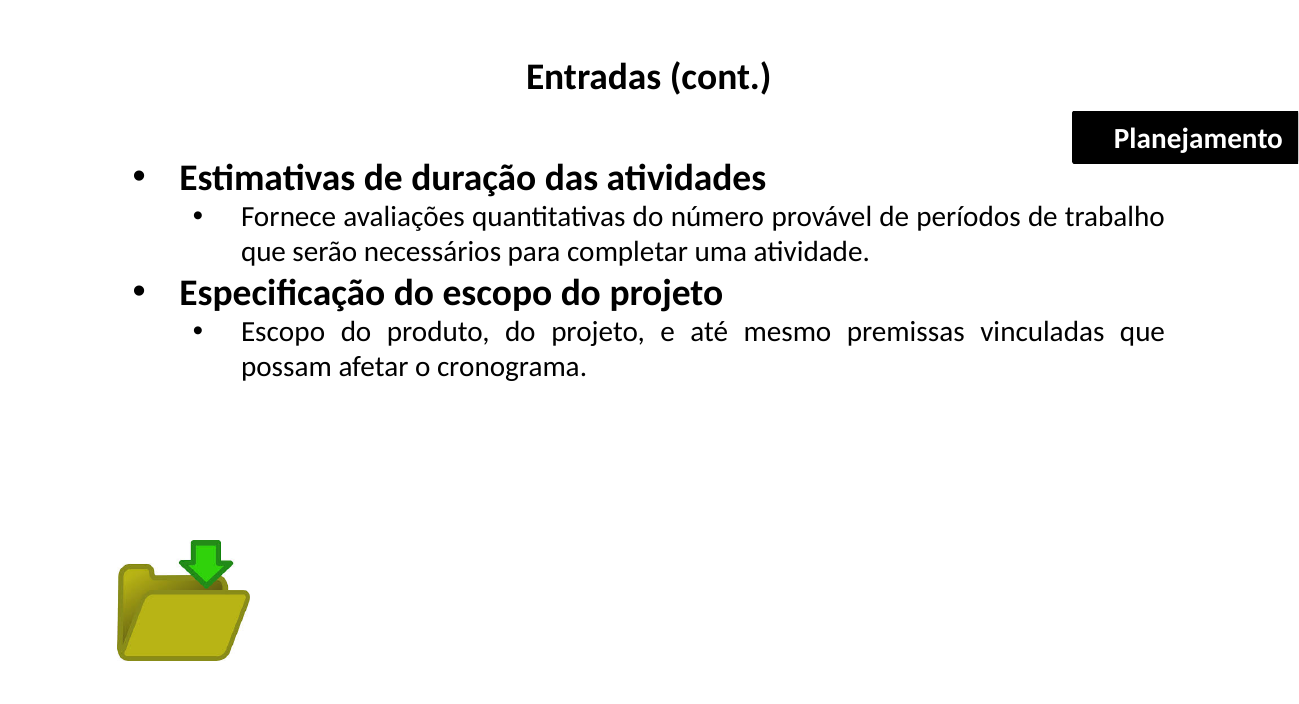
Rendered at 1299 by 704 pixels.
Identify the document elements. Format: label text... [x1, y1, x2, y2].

picture [117, 540, 250, 661]
text_box Planejamento [1074, 112, 1299, 162]
text_box Entradas (cont.) [0, 44, 1299, 106]
text_box Estimativas de duração das atividades Fornece avaliações quantitativas do número provável de períodos de trabalho que serão necessários para completar uma atividade. Especificação do escopo do projeto Escopo do produto, do projeto, e até mesmo premissas vinculadas que possam afetar o cronograma. [117, 145, 1181, 393]
